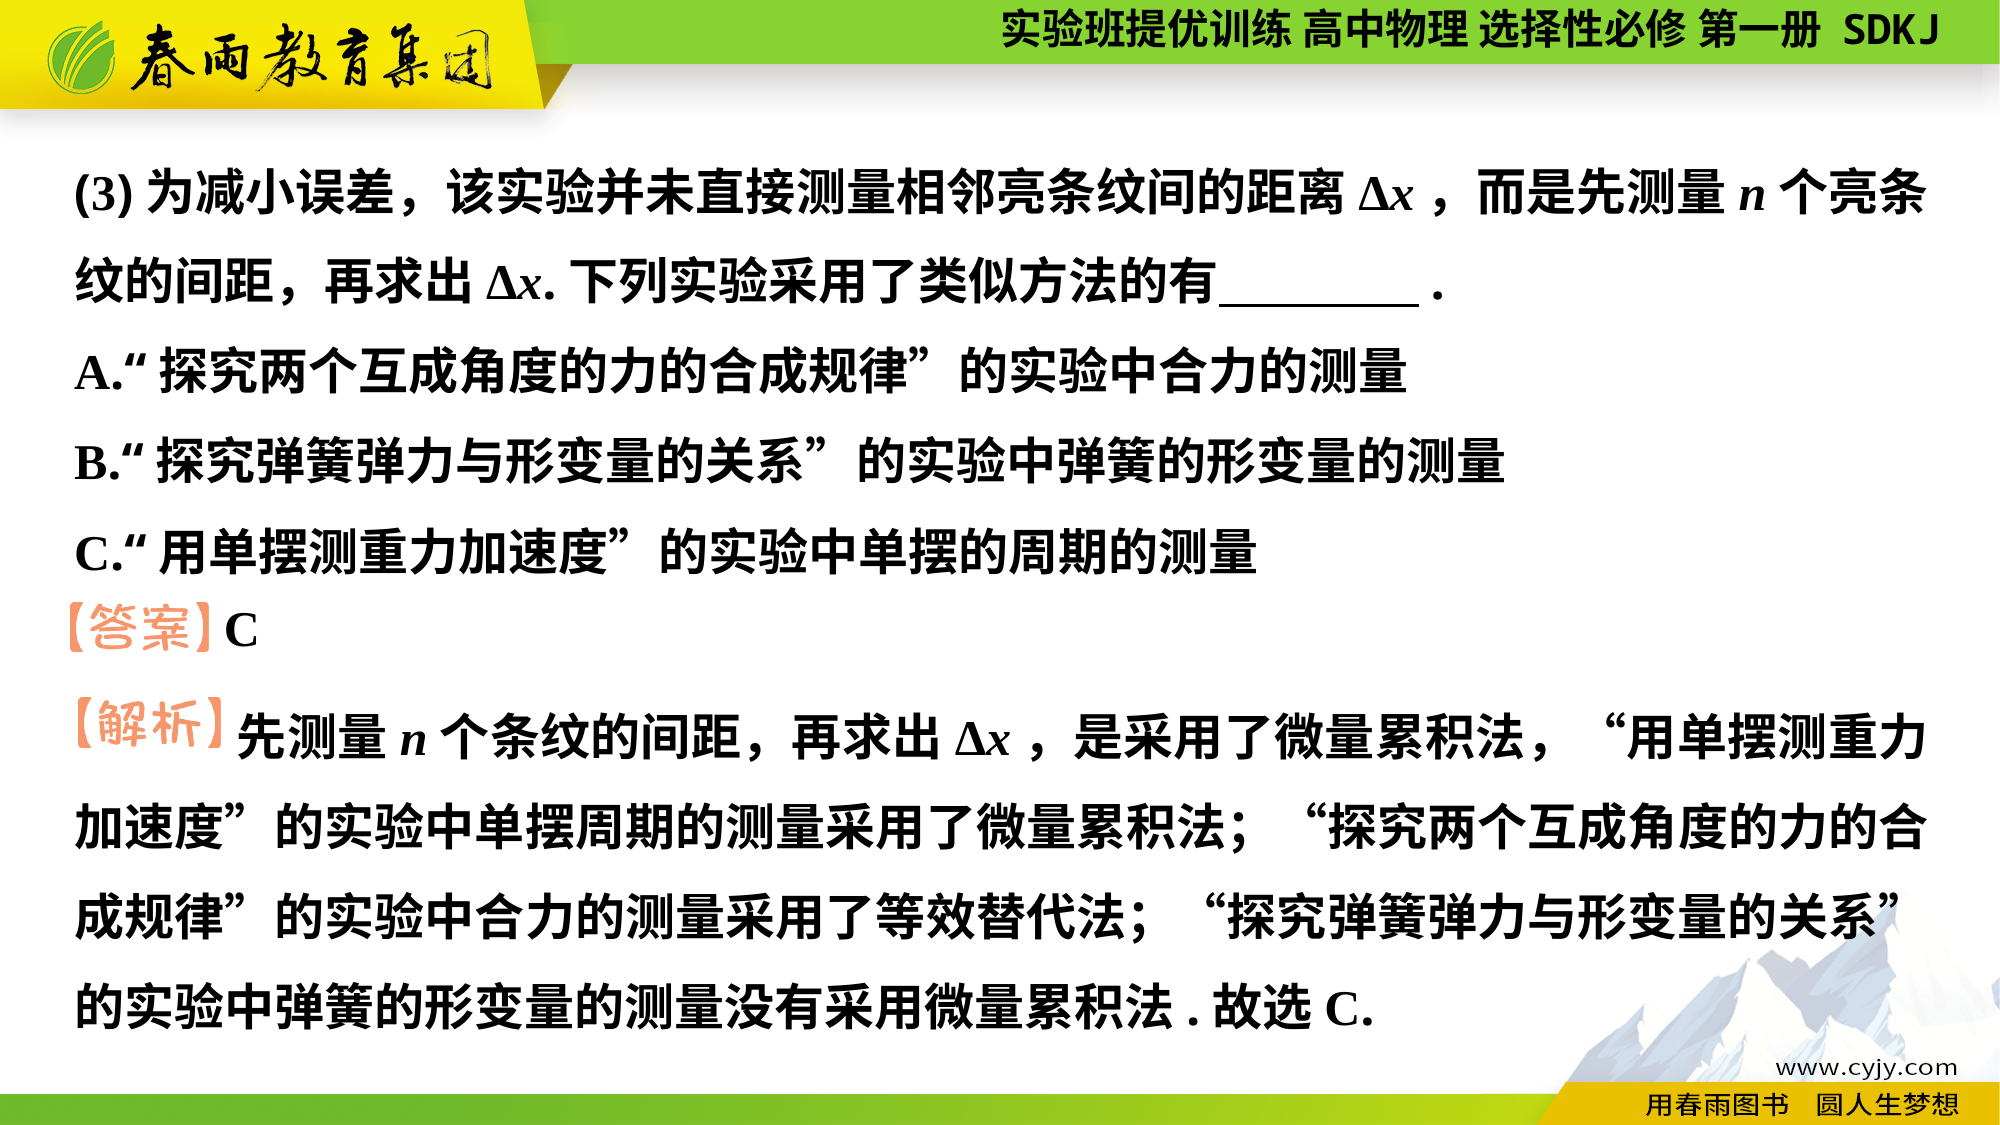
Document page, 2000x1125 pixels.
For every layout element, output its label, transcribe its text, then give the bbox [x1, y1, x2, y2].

picture [0, 0, 2000, 1125]
list (3)为减小误差，该实验并未直接测量相邻亮条纹间的距离Δx，而是先测量n个亮条纹的间距，再求出Δx.下列实验采用了类似方法的有 . A.“探究两个互成角度的力的合成规律”的实验中合力的测量 B.“探究弹簧弹力与形变量的关系”的实验中弹簧的形变量的测量 C.“用单摆测重力加速度”的实验中单摆的周期的测量 [59, 122, 1944, 592]
text_box 先测量n个条纹的间距，再求出Δx，是采用了微量累积法，“用单摆测重力加速度”的实验中单摆周期的测量采用了微量累积法；“探究两个互成角度的力的合成规律”的实验中合力的测量采用了等效替代法；“探究弹簧弹力与形变量的关系”的实验中弹簧的形变量的测量没有采用微量累积法.故选C. [59, 668, 1944, 1044]
text_box C [208, 588, 275, 664]
